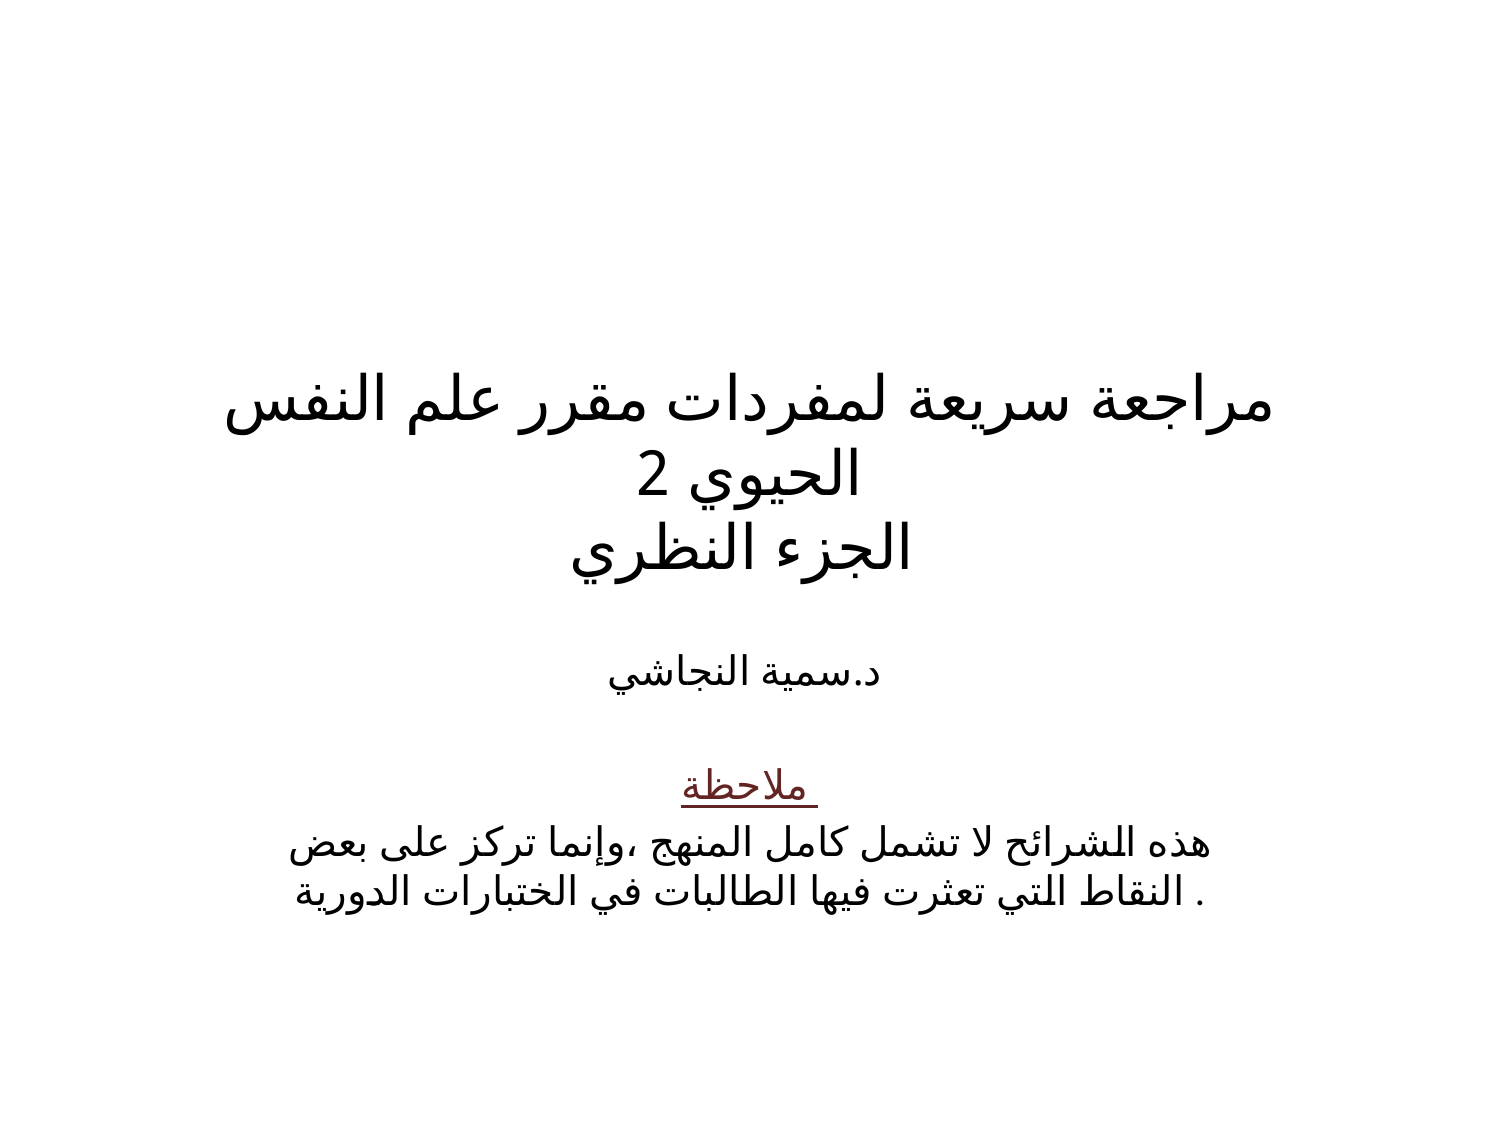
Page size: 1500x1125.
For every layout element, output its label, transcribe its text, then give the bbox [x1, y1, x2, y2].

subtitle د.سمية النجاشي ملاحظة هذه الشرائح لا تشمل كامل المنهج ،وإنما تركز على بعض النقاط التي تعثرت فيها الطالبات في الختبارات الدورية . [225, 637, 1275, 925]
title مراجعة سريعة لمفردات مقرر علم النفس الحيوي 2 الجزء النظري [112, 349, 1388, 591]
